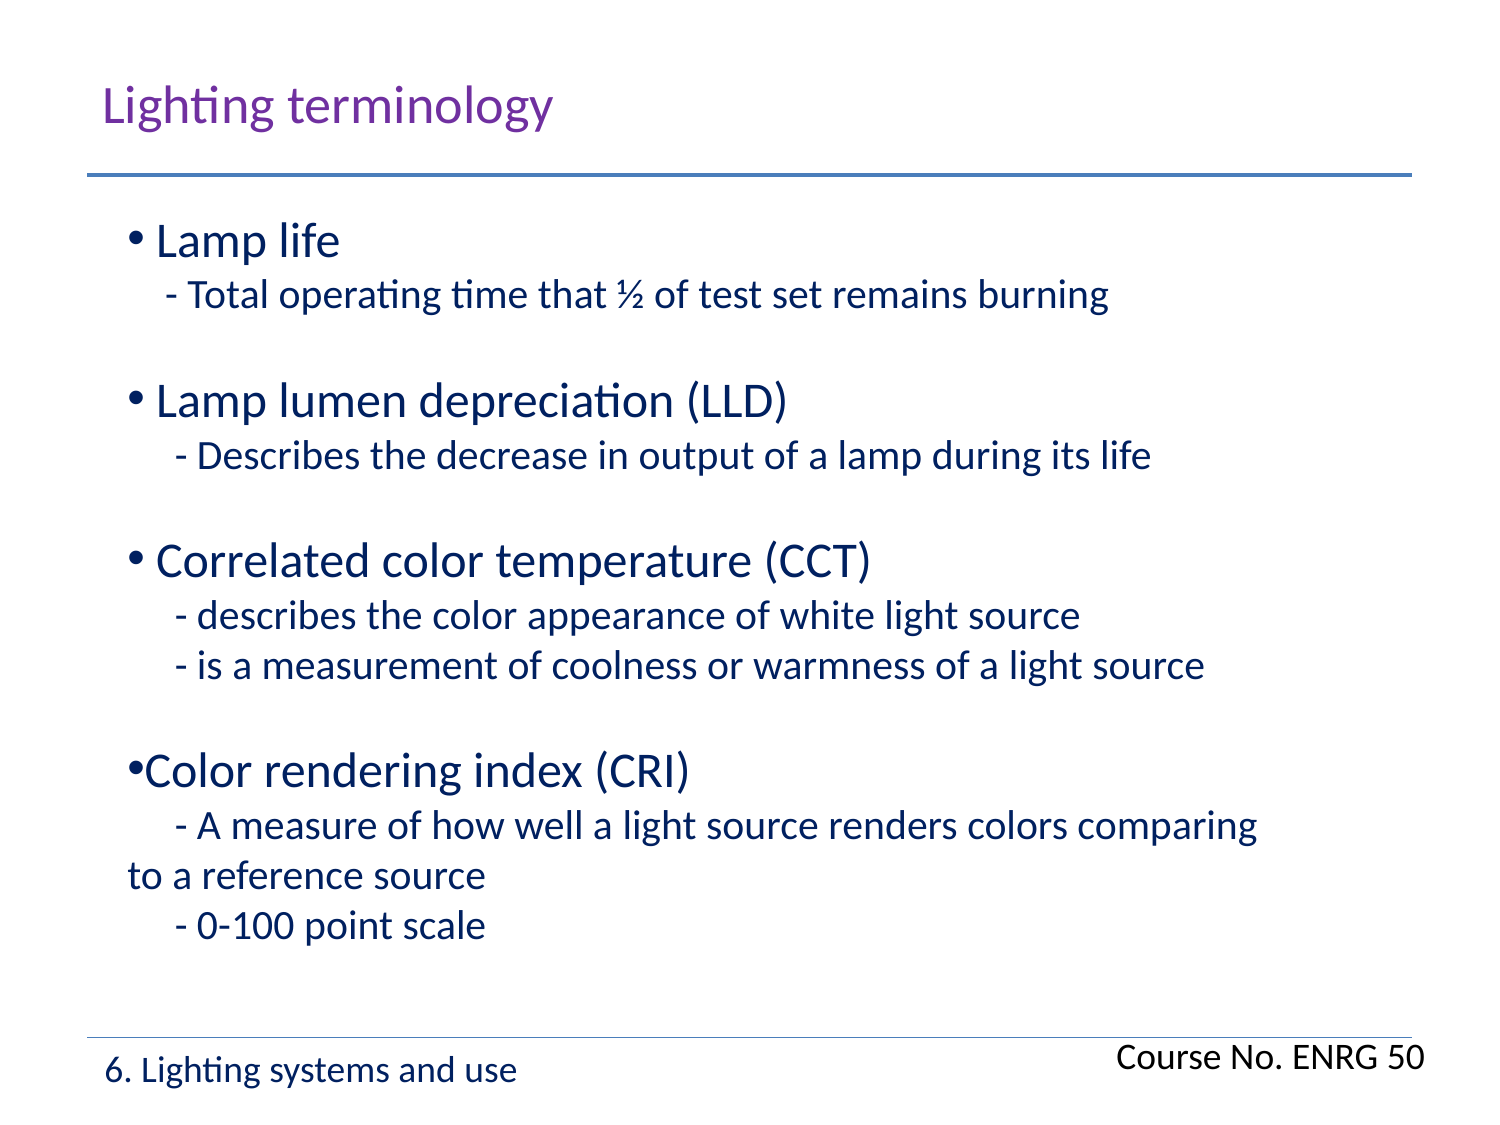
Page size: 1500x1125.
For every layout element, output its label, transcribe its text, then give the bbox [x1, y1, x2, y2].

text_box Lighting terminology [87, 62, 1438, 143]
text_box Lamp life - Total operating time that ½ of test set remains burning Lamp lumen depreciation (LLD) - Describes the decrease in output of a lamp during its life Correlated color temperature (CCT) - describes the color appearance of white light source - is a measurement of coolness or warmness of a light source Color rendering index (CRI) - A measure of how well a light source renders colors comparing to a reference source - 0-100 point scale [112, 199, 1288, 955]
text_box 6. Lighting systems and use [89, 1045, 534, 1098]
text_box Course No. ENRG 50 [1101, 1024, 1441, 1085]
